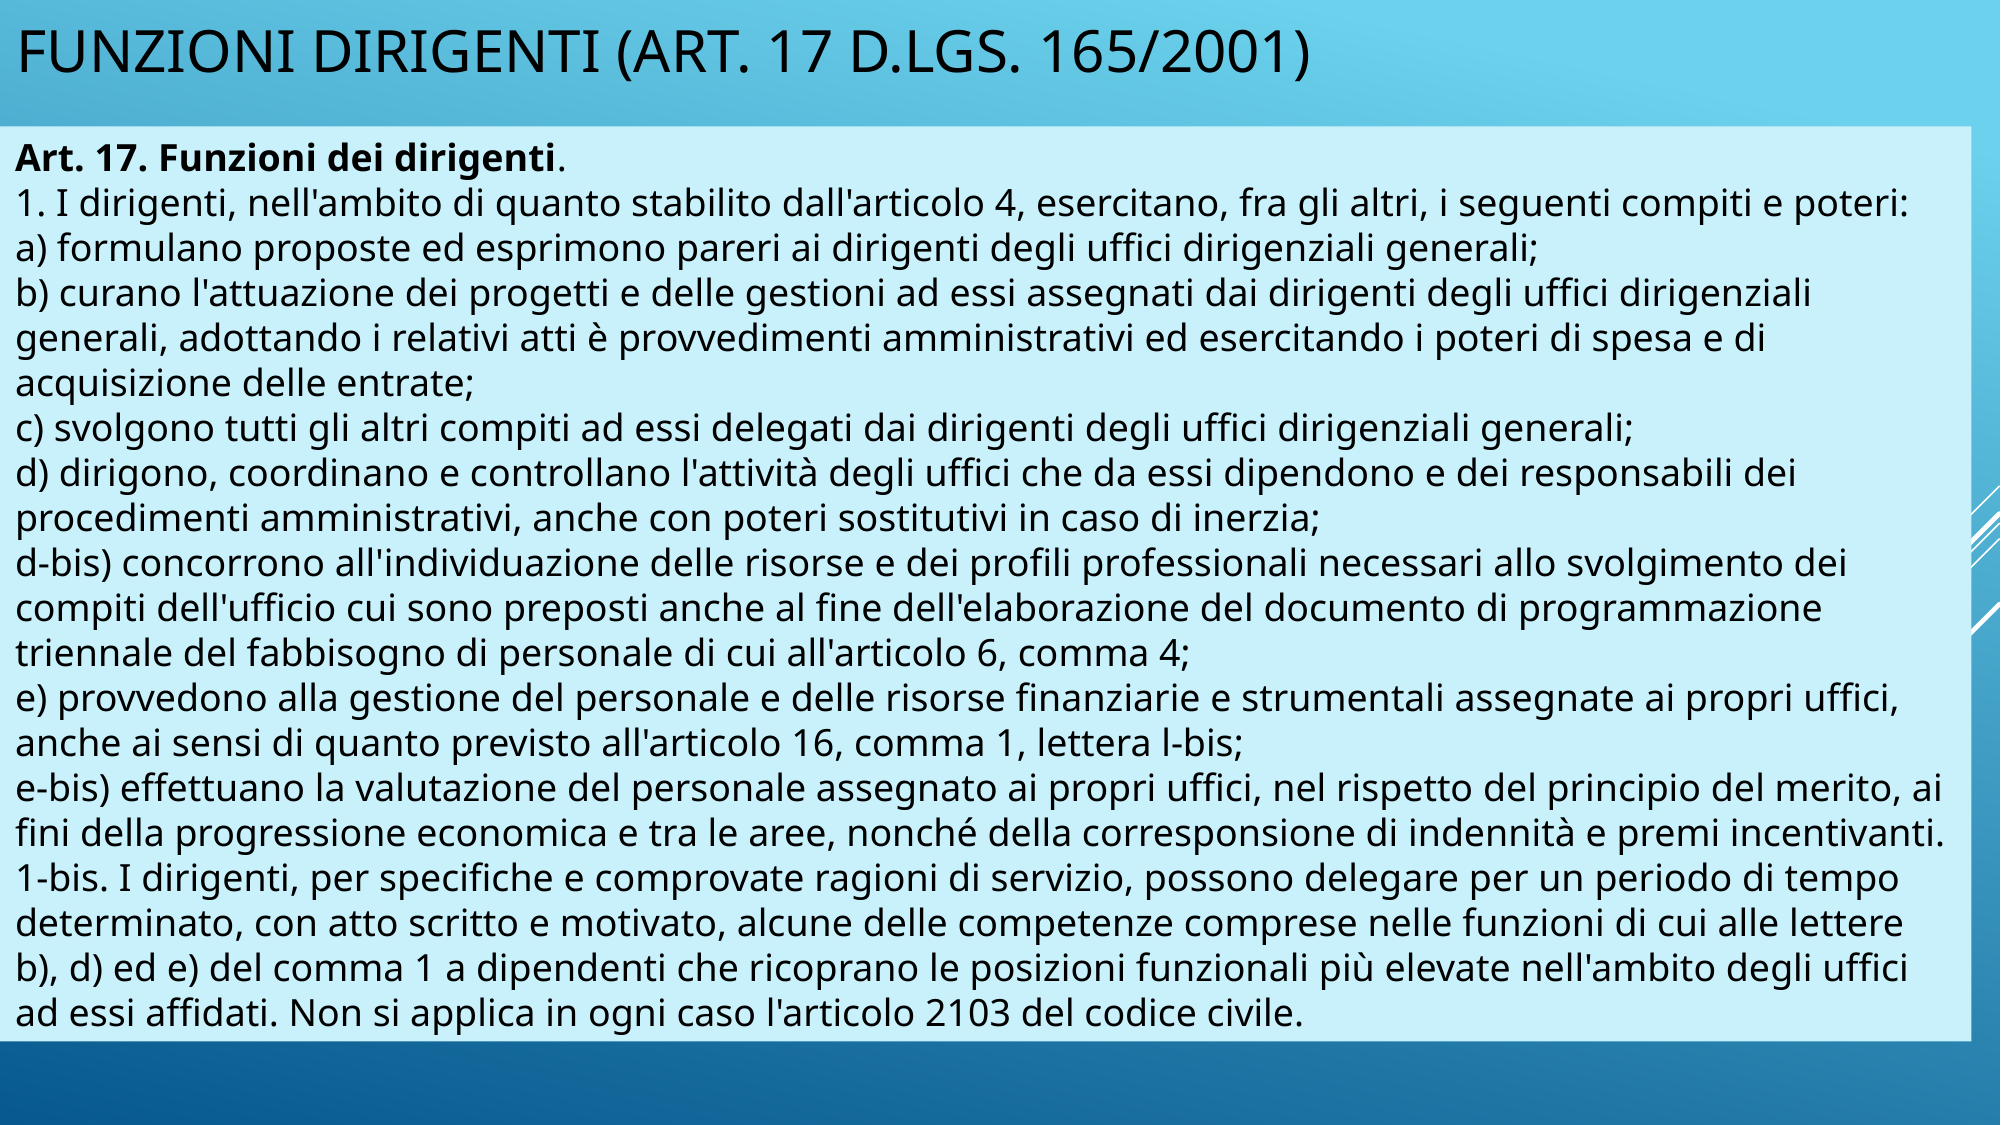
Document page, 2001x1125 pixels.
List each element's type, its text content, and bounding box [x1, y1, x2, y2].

text_box Art. 17. Funzioni dei dirigenti. 1. I dirigenti, nell'ambito di quanto stabilito dall'articolo 4, esercitano, fra gli altri, i seguenti compiti e poteri: a) formulano proposte ed esprimono pareri ai dirigenti degli uffici dirigenziali generali; b) curano l'attuazione dei progetti e delle gestioni ad essi assegnati dai dirigenti degli uffici dirigenziali generali, adottando i relativi atti è provvedimenti amministrativi ed esercitando i poteri di spesa e di acquisizione delle entrate; c) svolgono tutti gli altri compiti ad essi delegati dai dirigenti degli uffici dirigenziali generali; d) dirigono, coordinano e controllano l'attività degli uffici che da essi dipendono e dei responsabili dei procedimenti amministrativi, anche con poteri sostitutivi in caso di inerzia; d-bis) concorrono all'individuazione delle risorse e dei profili professionali necessari allo svolgimento dei compiti dell'ufficio cui sono preposti anche al fine dell'elaborazione del documento di programmazione triennale del fabbisogno di personale di cui all'articolo 6, comma 4; e) provvedono alla gestione del personale e delle risorse finanziarie e strumentali assegnate ai propri uffici, anche ai sensi di quanto previsto all'articolo 16, comma 1, lettera l-bis; e-bis) effettuano la valutazione del personale assegnato ai propri uffici, nel rispetto del principio del merito, ai fini della progressione economica e tra le aree, nonché della corresponsione di indennità e premi incentivanti. 1-bis. I dirigenti, per specifiche e comprovate ragioni di servizio, possono delegare per un periodo di tempo determinato, con atto scritto e motivato, alcune delle competenze comprese nelle funzioni di cui alle lettere b), d) ed e) del comma 1 a dipendenti che ricoprano le posizioni funzionali più elevate nell'ambito degli uffici ad essi affidati. Non si applica in ogni caso l'articolo 2103 del codice civile. [0, 126, 1972, 1042]
title Funzioni DIRIGENTI (art. 17 d.lgs. 165/2001) [1, 0, 1999, 100]
